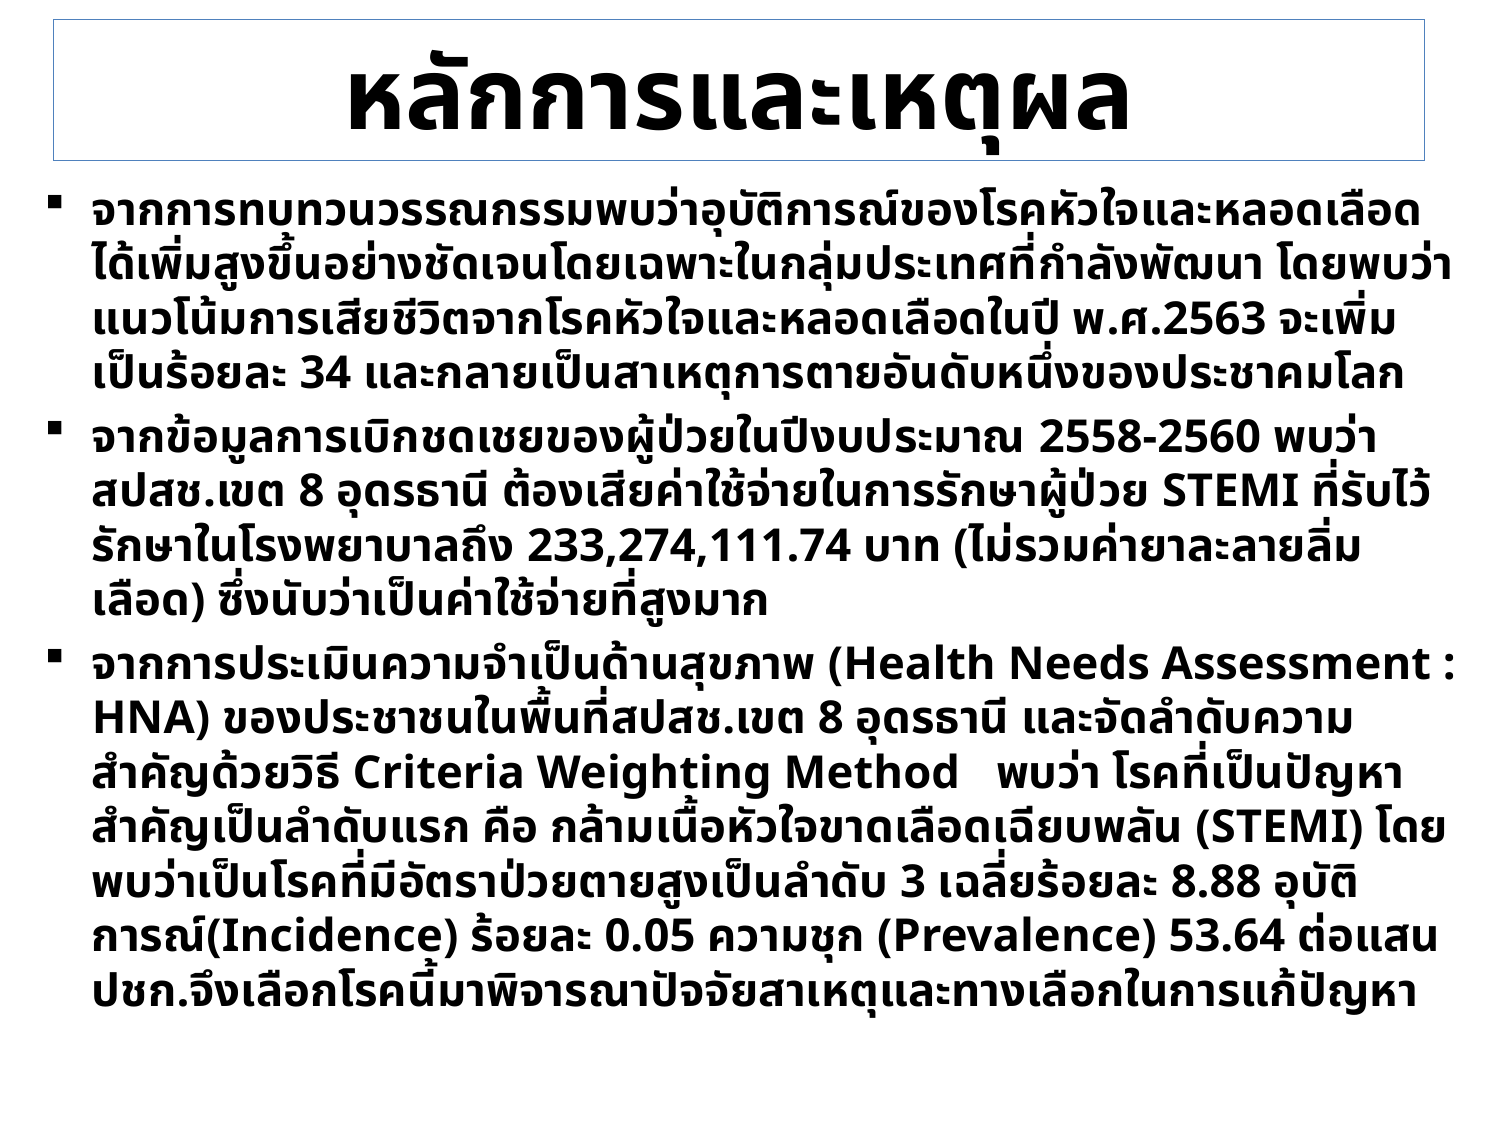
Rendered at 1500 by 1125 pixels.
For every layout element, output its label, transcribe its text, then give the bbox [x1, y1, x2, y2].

title หลักการและเหตุผล [53, 19, 1425, 161]
list จากการทบทวนวรรณกรรมพบว่าอุบัติการณ์ของโรคหัวใจและหลอดเลือดได้เพิ่มสูงขึ้นอย่างชัดเจนโดยเฉพาะในกลุ่มประเทศที่กำลังพัฒนา โดยพบว่าแนวโน้มการเสียชีวิตจากโรคหัวใจและหลอดเลือดในปี พ.ศ.2563 จะเพิ่มเป็นร้อยละ 34 และกลายเป็นสาเหตุการตายอันดับหนึ่งของประชาคมโลก จากข้อมูลการเบิกชดเชยของผู้ป่วยในปีงบประมาณ 2558-2560 พบว่า สปสช.เขต 8 อุดรธานี ต้องเสียค่าใช้จ่ายในการรักษาผู้ป่วย STEMI ที่รับไว้รักษาในโรงพยาบาลถึง 233,274,111.74 บาท (ไม่รวมค่ายาละลายลิ่มเลือด) ซึ่งนับว่าเป็นค่าใช้จ่ายที่สูงมาก จากการประเมินความจำเป็นด้านสุขภาพ (Health Needs Assessment : HNA) ของประชาชนในพื้นที่สปสช.เขต 8 อุดรธานี และจัดลำดับความสำคัญด้วยวิธี Criteria Weighting Method พบว่า โรคที่เป็นปัญหาสำคัญเป็นลำดับแรก คือ กล้ามเนื้อหัวใจขาดเลือดเฉียบพลัน (STEMI) โดยพบว่าเป็นโรคที่มีอัตราป่วยตายสูงเป็นลำดับ 3 เฉลี่ยร้อยละ 8.88 อุบัติการณ์(Incidence) ร้อยละ 0.05 ความชุก (Prevalence) 53.64 ต่อแสนปชก.จึงเลือกโรคนี้มาพิจารณาปัจจัยสาเหตุและทางเลือกในการแก้ปัญหา [29, 172, 1477, 1078]
